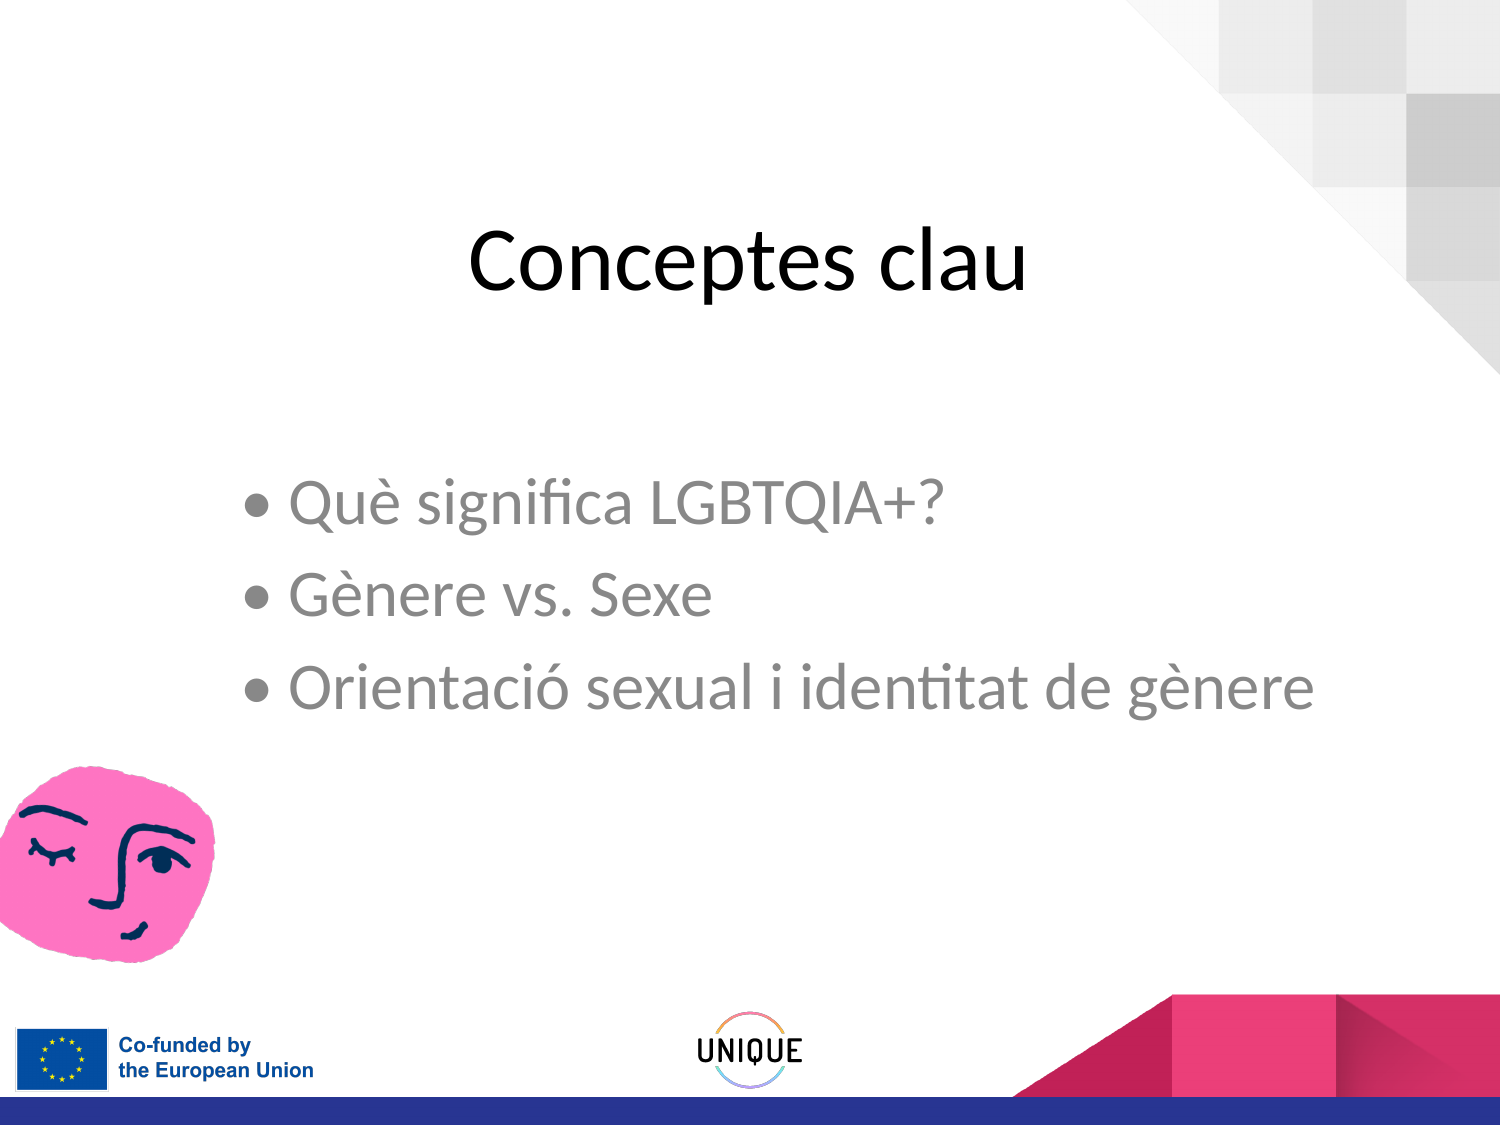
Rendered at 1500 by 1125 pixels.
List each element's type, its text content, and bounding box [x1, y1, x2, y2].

picture [0, 702, 1500, 1125]
picture [1125, 0, 1500, 375]
title Conceptes clau [112, 132, 1388, 375]
subtitle • Què significa LGBTQIA+? • Gènere vs. Sexe • Orientació sexual i identitat de gènere [225, 450, 1358, 738]
